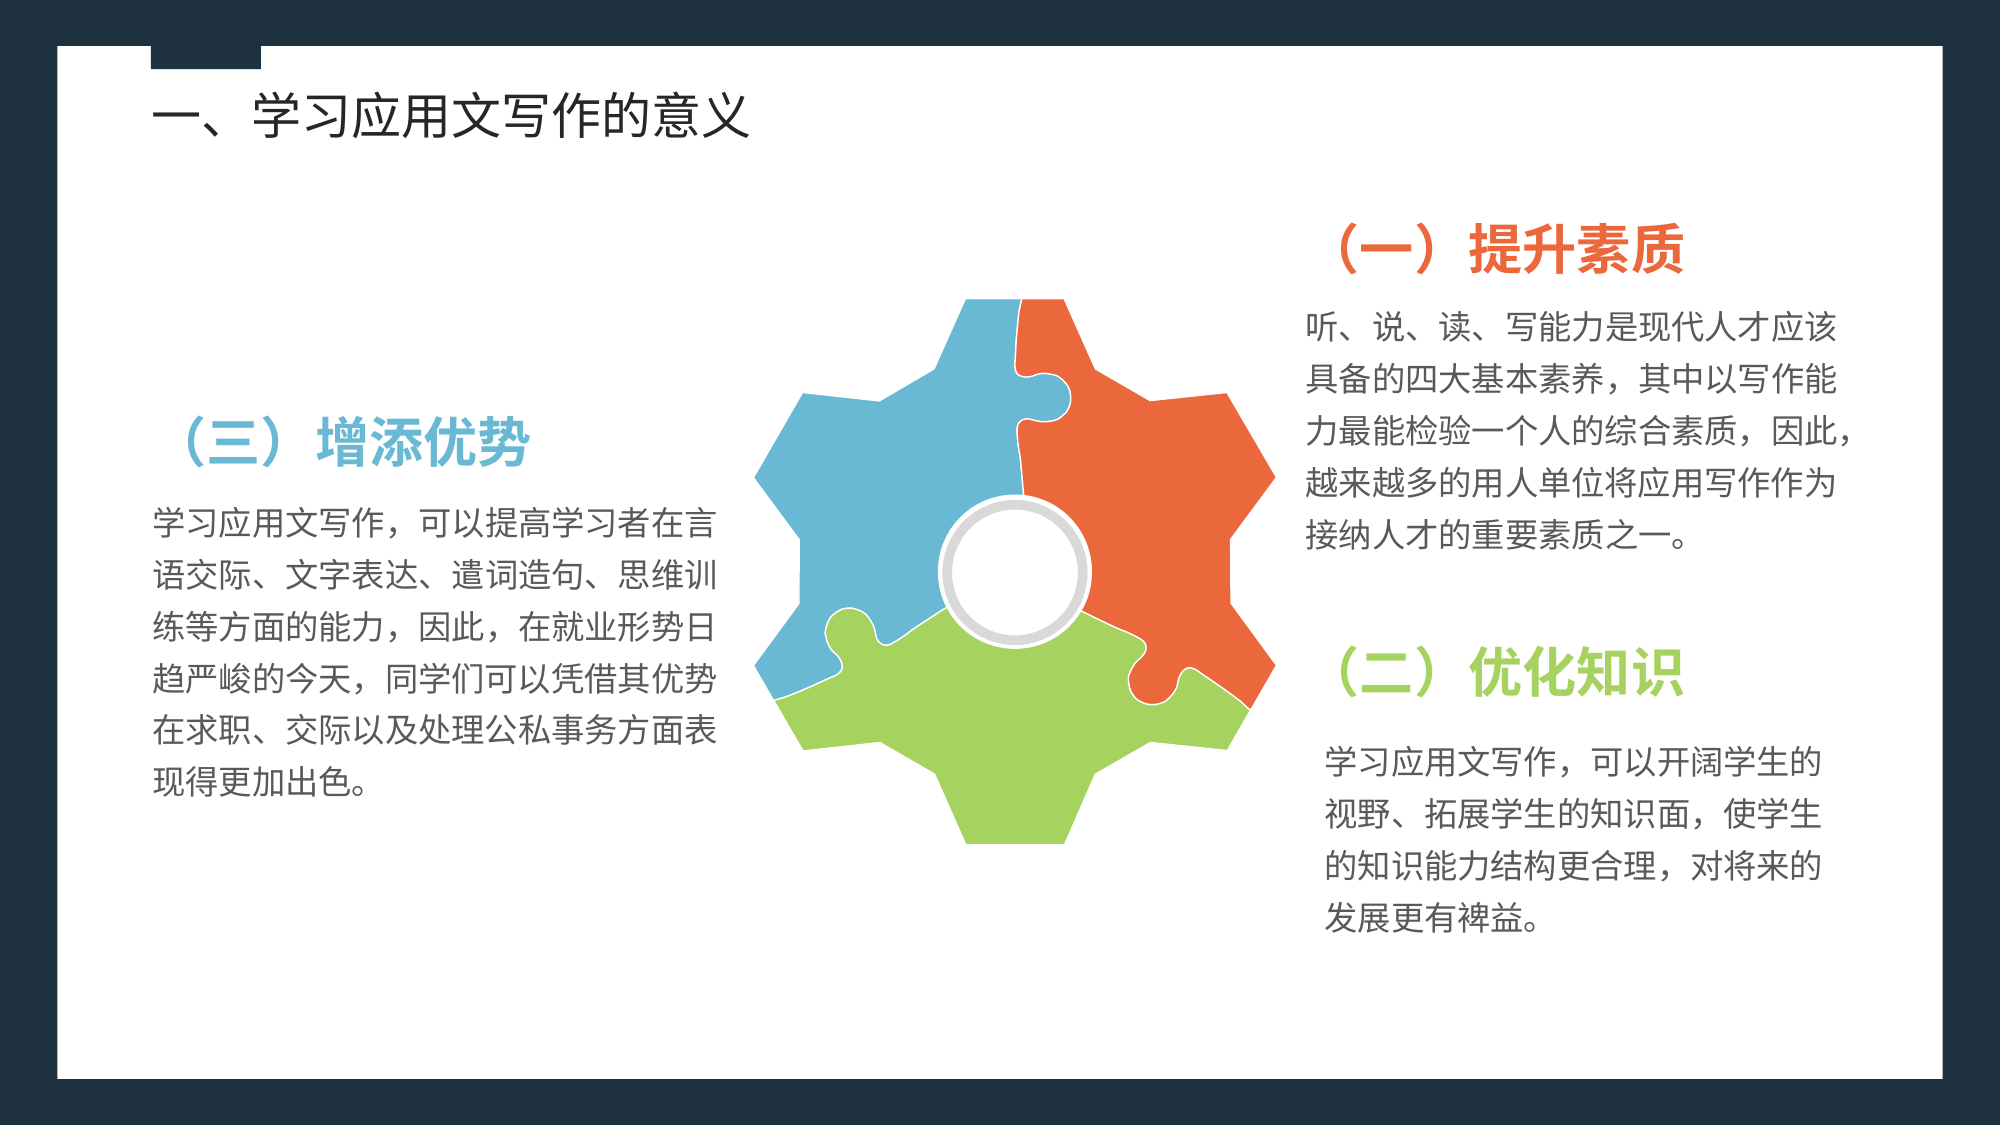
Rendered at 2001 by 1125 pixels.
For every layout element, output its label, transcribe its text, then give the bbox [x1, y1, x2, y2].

text_box 听、说、读、写能力是现代人才应该具备的四大基本素养，其中以写作能力最能检验一个人的综合素质，因此，越来越多的用人单位将应用写作作为接纳人才的重要素质之一。 [1291, 287, 1857, 572]
text_box [947, 504, 1083, 641]
text_box （一）提升素质 [1291, 184, 1780, 287]
text_box [773, 607, 1251, 845]
text_box [753, 298, 1070, 700]
text_box 一、学习应用文写作的意义 [150, 77, 832, 152]
text_box （二）优化知识 [1291, 607, 1780, 711]
text_box 学习应用文写作，可以提高学习者在言语交际、文字表达、遣词造句、思维训练等方面的能力，因此，在就业形势日趋严峻的今天，同学们可以凭借其优势在求职、交际以及处理公私事务方面表现得更加出色。 [137, 482, 734, 809]
text_box [1014, 298, 1277, 710]
text_box 学习应用文写作，可以开阔学生的视野、拓展学生的知识面，使学生的知识能力结构更合理，对将来的发展更有裨益。 [1309, 721, 1857, 938]
text_box （三）增添优势 [137, 378, 626, 481]
